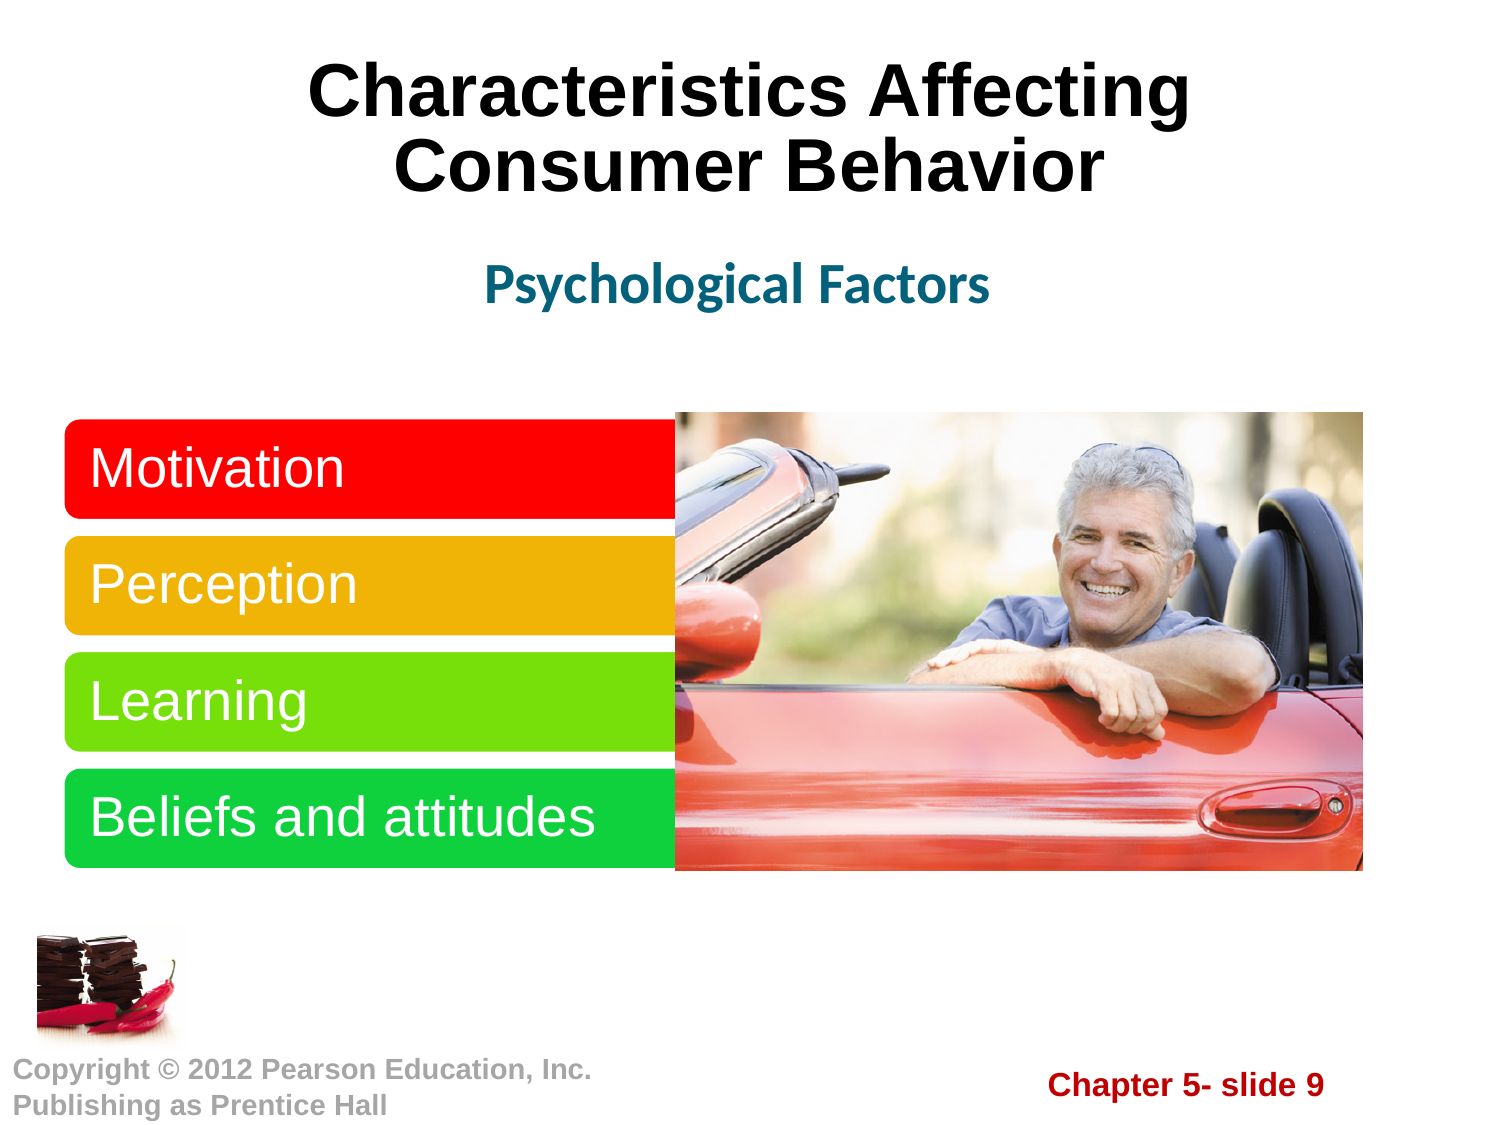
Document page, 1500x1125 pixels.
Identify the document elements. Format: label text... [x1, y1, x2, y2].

title Characteristics Affecting Consumer Behavior [112, 37, 1388, 226]
picture [37, 924, 188, 1050]
picture [674, 412, 1363, 871]
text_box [62, 412, 672, 876]
list Psychological Factors [149, 237, 1326, 301]
